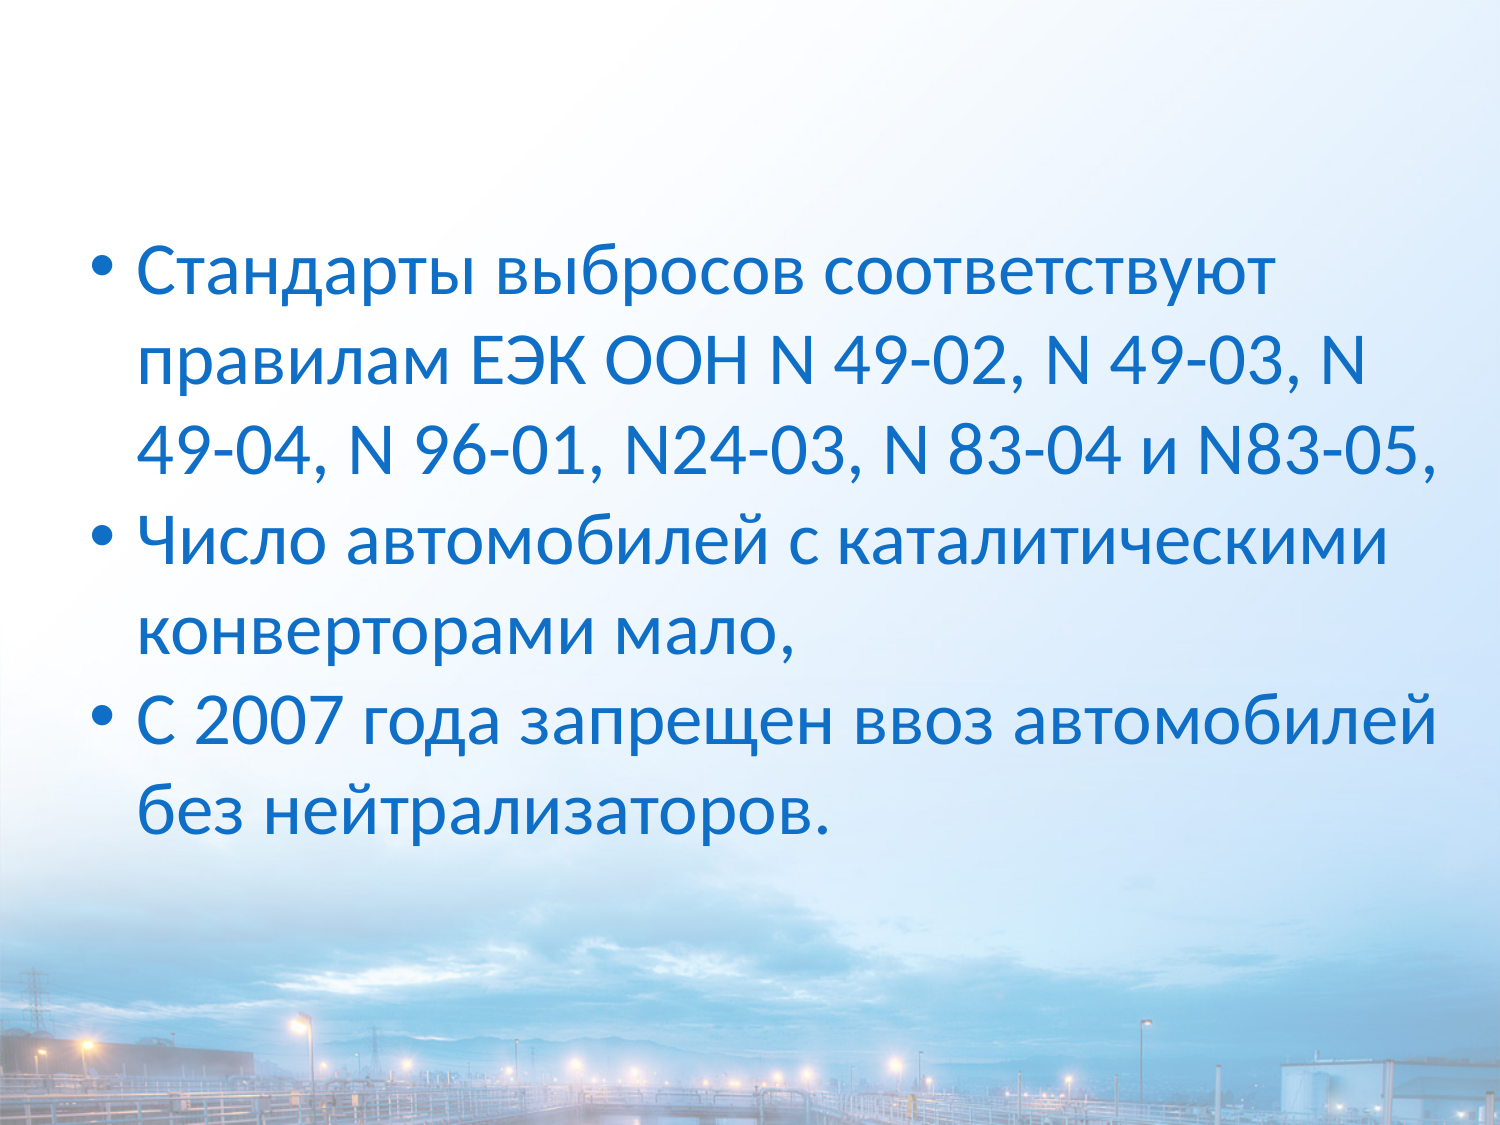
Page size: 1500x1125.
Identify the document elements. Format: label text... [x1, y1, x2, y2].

picture [0, 0, 1500, 1125]
text_box Стандарты выбросов соответствуют правилам ЕЭК ООН N 49-02, N 49-03, N 49-04, N 96-01, N24-03, N 83-04 и N83-05, Число автомобилей с каталитическими конверторами мало, С 2007 года запрещен ввоз автомобилей без нейтрализаторов. [75, 212, 1458, 948]
